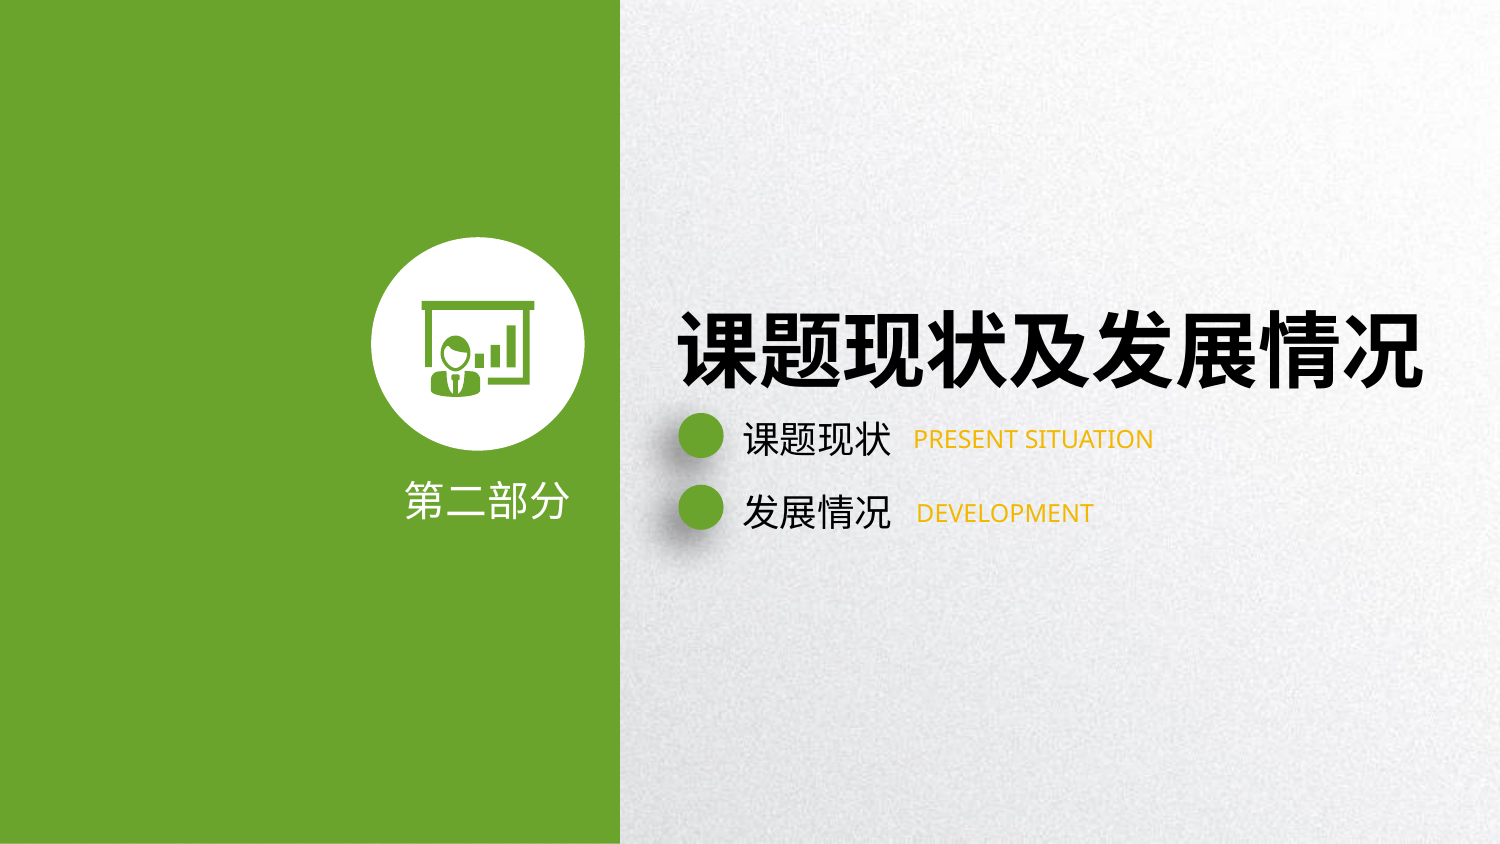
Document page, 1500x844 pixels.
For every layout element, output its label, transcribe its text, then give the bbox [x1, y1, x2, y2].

picture [622, 0, 1500, 844]
text_box 课题现状 [727, 408, 908, 469]
text_box 发展情况 [727, 481, 908, 542]
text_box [370, 236, 585, 451]
text_box 第二部分 [403, 475, 609, 526]
text_box PRESENT SITUATION [898, 416, 1170, 461]
text_box 课题现状及发展情况 [661, 290, 1440, 406]
text_box [676, 482, 726, 532]
text_box [676, 410, 726, 461]
text_box [0, 0, 622, 844]
text_box DEVELOPMENT [901, 489, 1110, 535]
